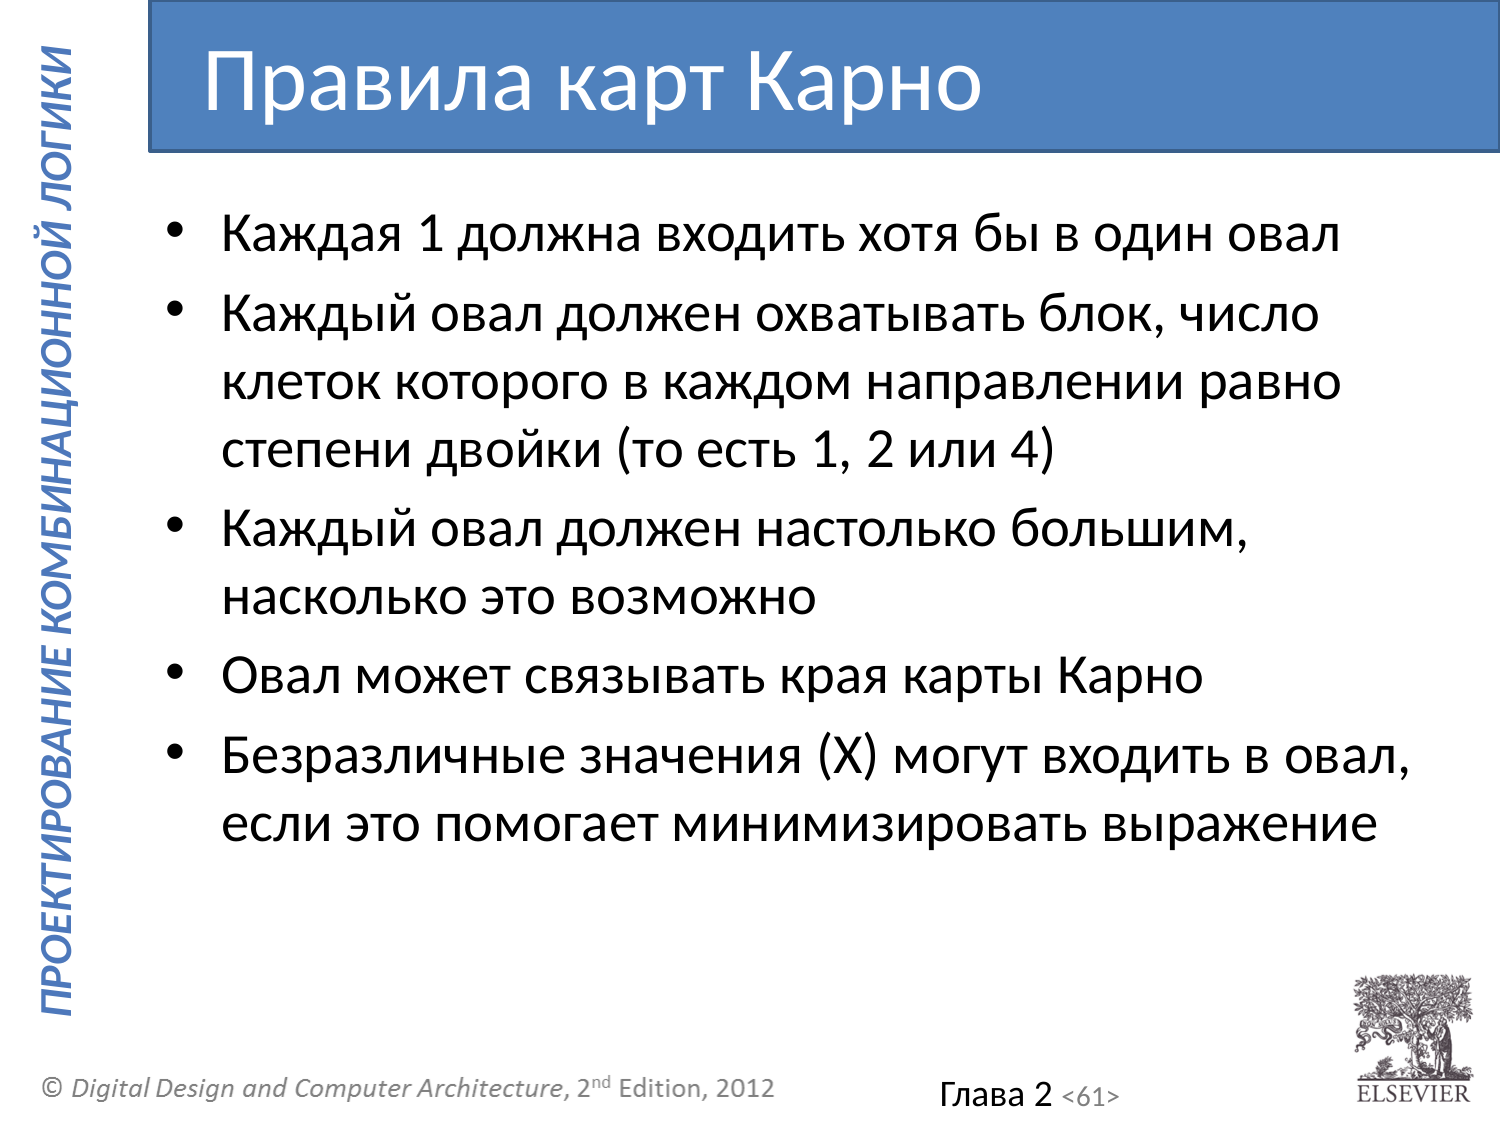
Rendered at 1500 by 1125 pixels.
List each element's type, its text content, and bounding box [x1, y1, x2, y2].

picture [0, 0, 1500, 1125]
text_box Правила карт Карно [187, 11, 1488, 136]
list Каждая 1 должна входить хотя бы в один овал Каждый овал должен охватывать блок, число клеток которого в каждом направлении равно степени двойки (то есть 1, 2 или 4) Каждый овал должен настолько большим, насколько это возможно Овал может связывать края карты Карно Безразличные значения (X) могут входить в овал, если это помогает минимизировать выражение [150, 187, 1438, 930]
